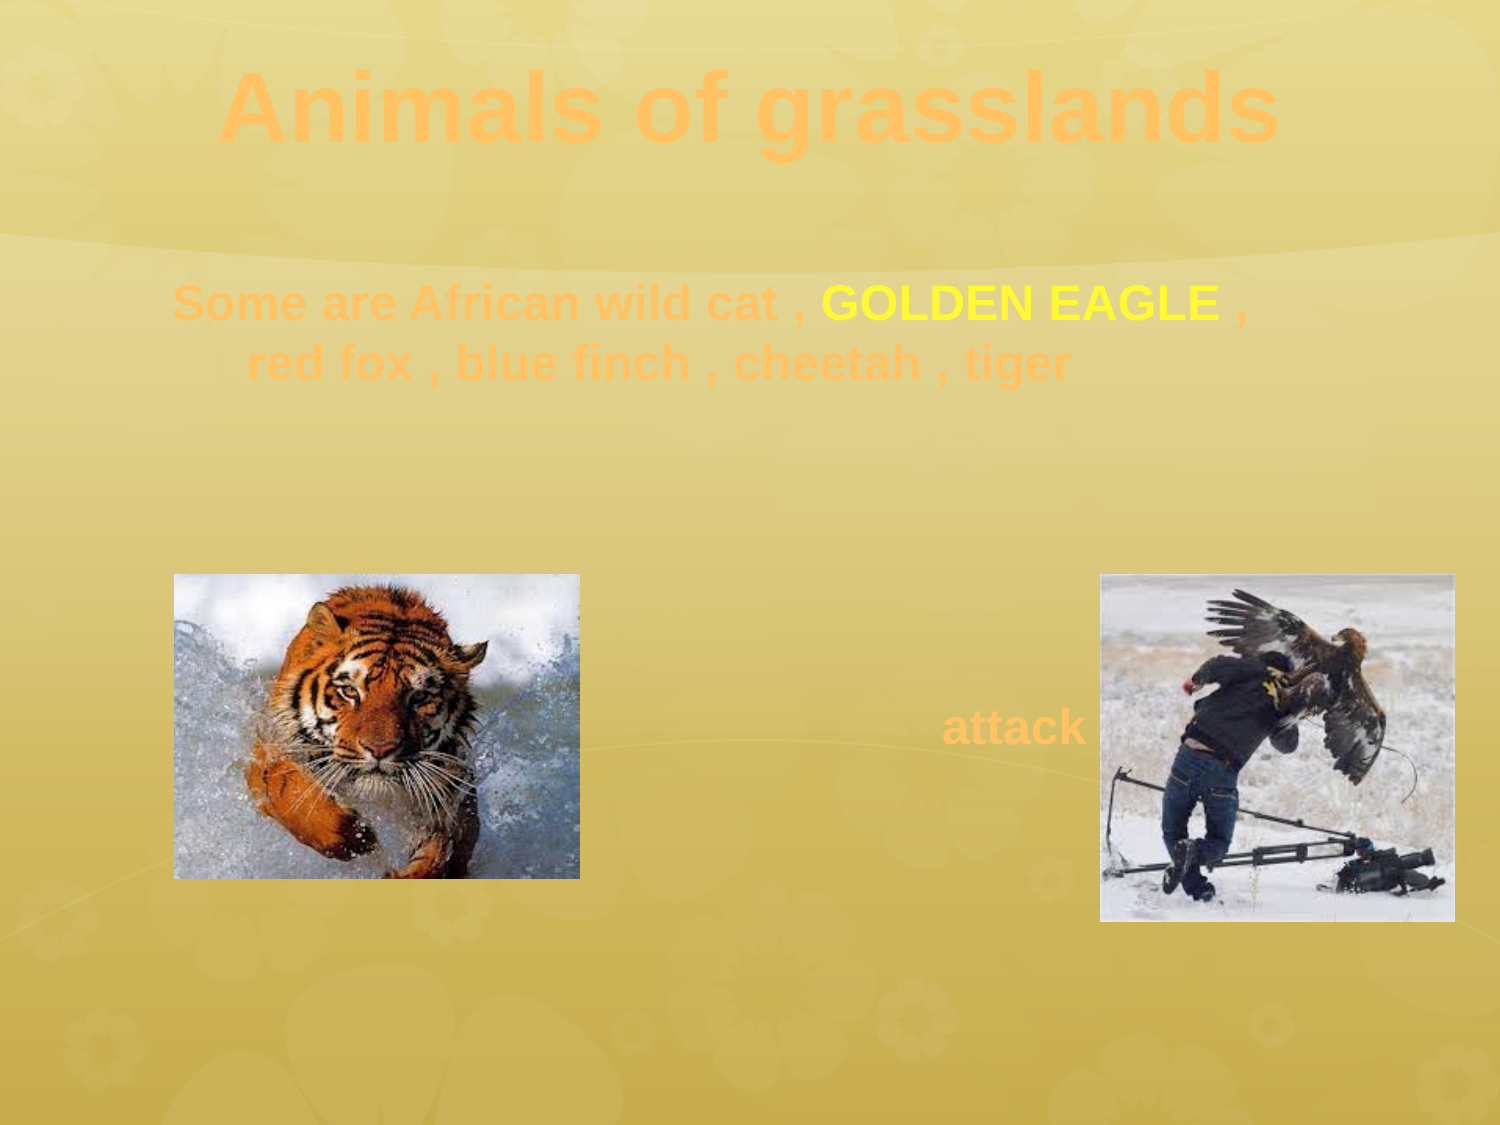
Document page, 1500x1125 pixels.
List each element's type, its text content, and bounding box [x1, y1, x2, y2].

picture [0, 0, 1500, 1125]
title Animals of grasslands [127, 14, 1372, 203]
list Some are African wild cat , golden eagle , red fox , blue finch , cheetah , tiger attack [156, 262, 1344, 967]
